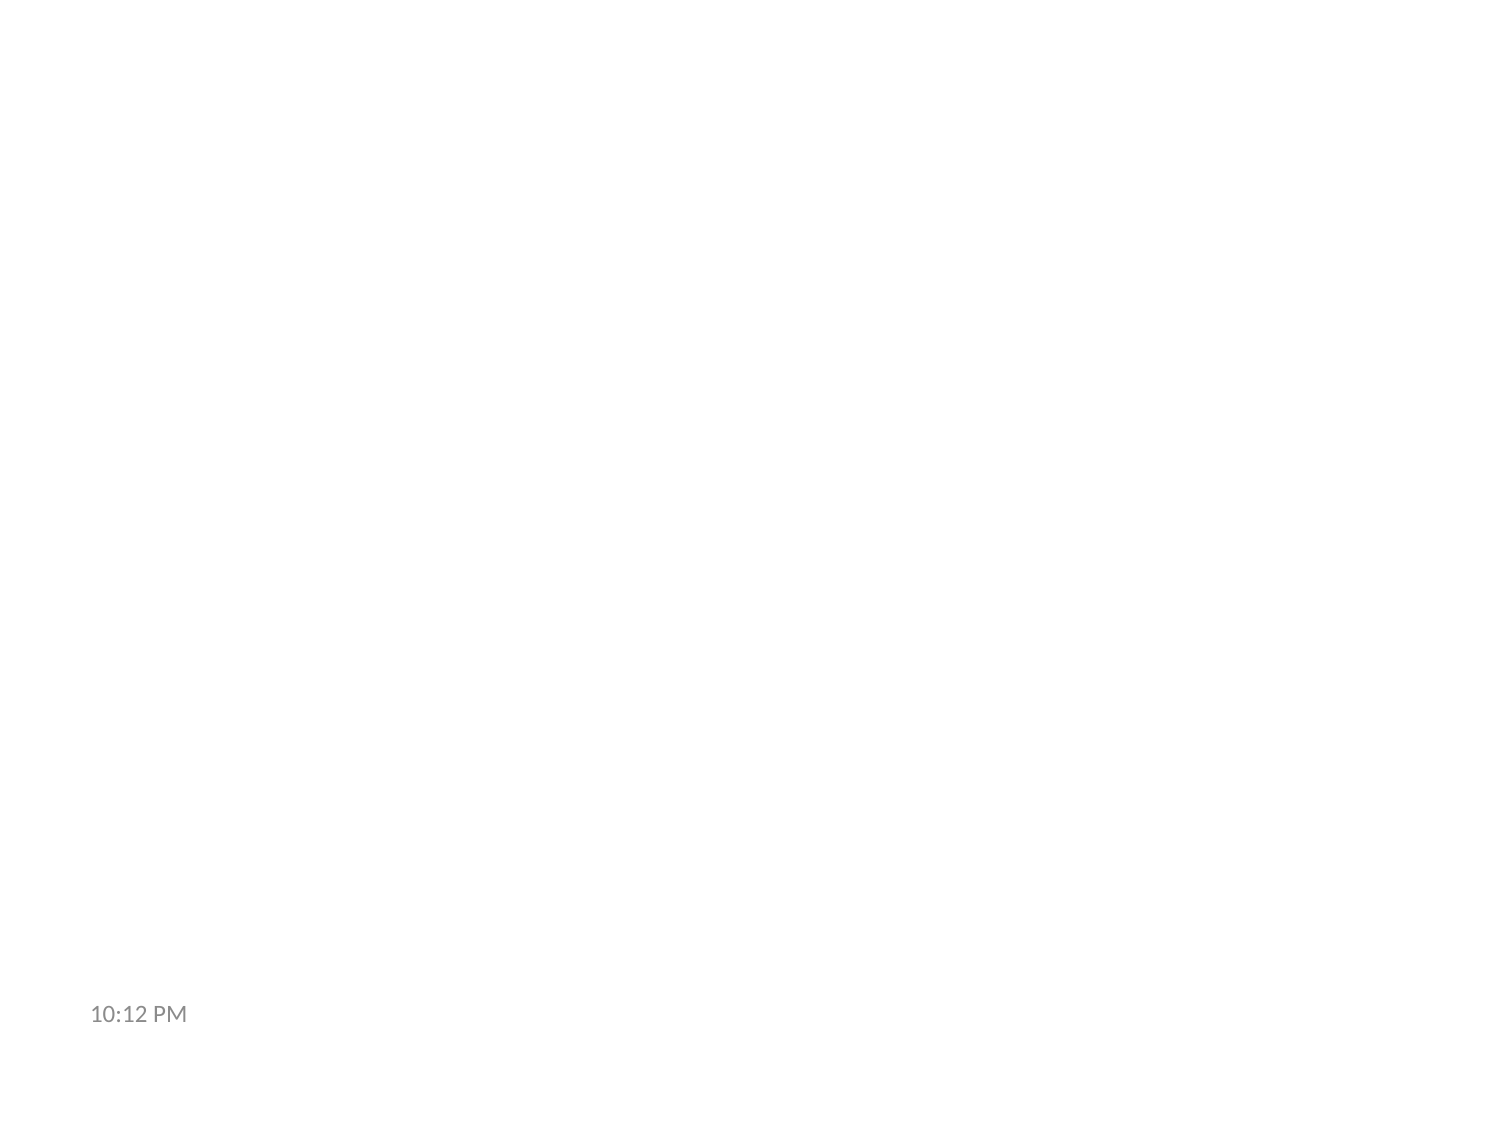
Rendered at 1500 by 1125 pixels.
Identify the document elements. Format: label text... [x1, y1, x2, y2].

text_box 3:35 PM [75, 982, 425, 1043]
